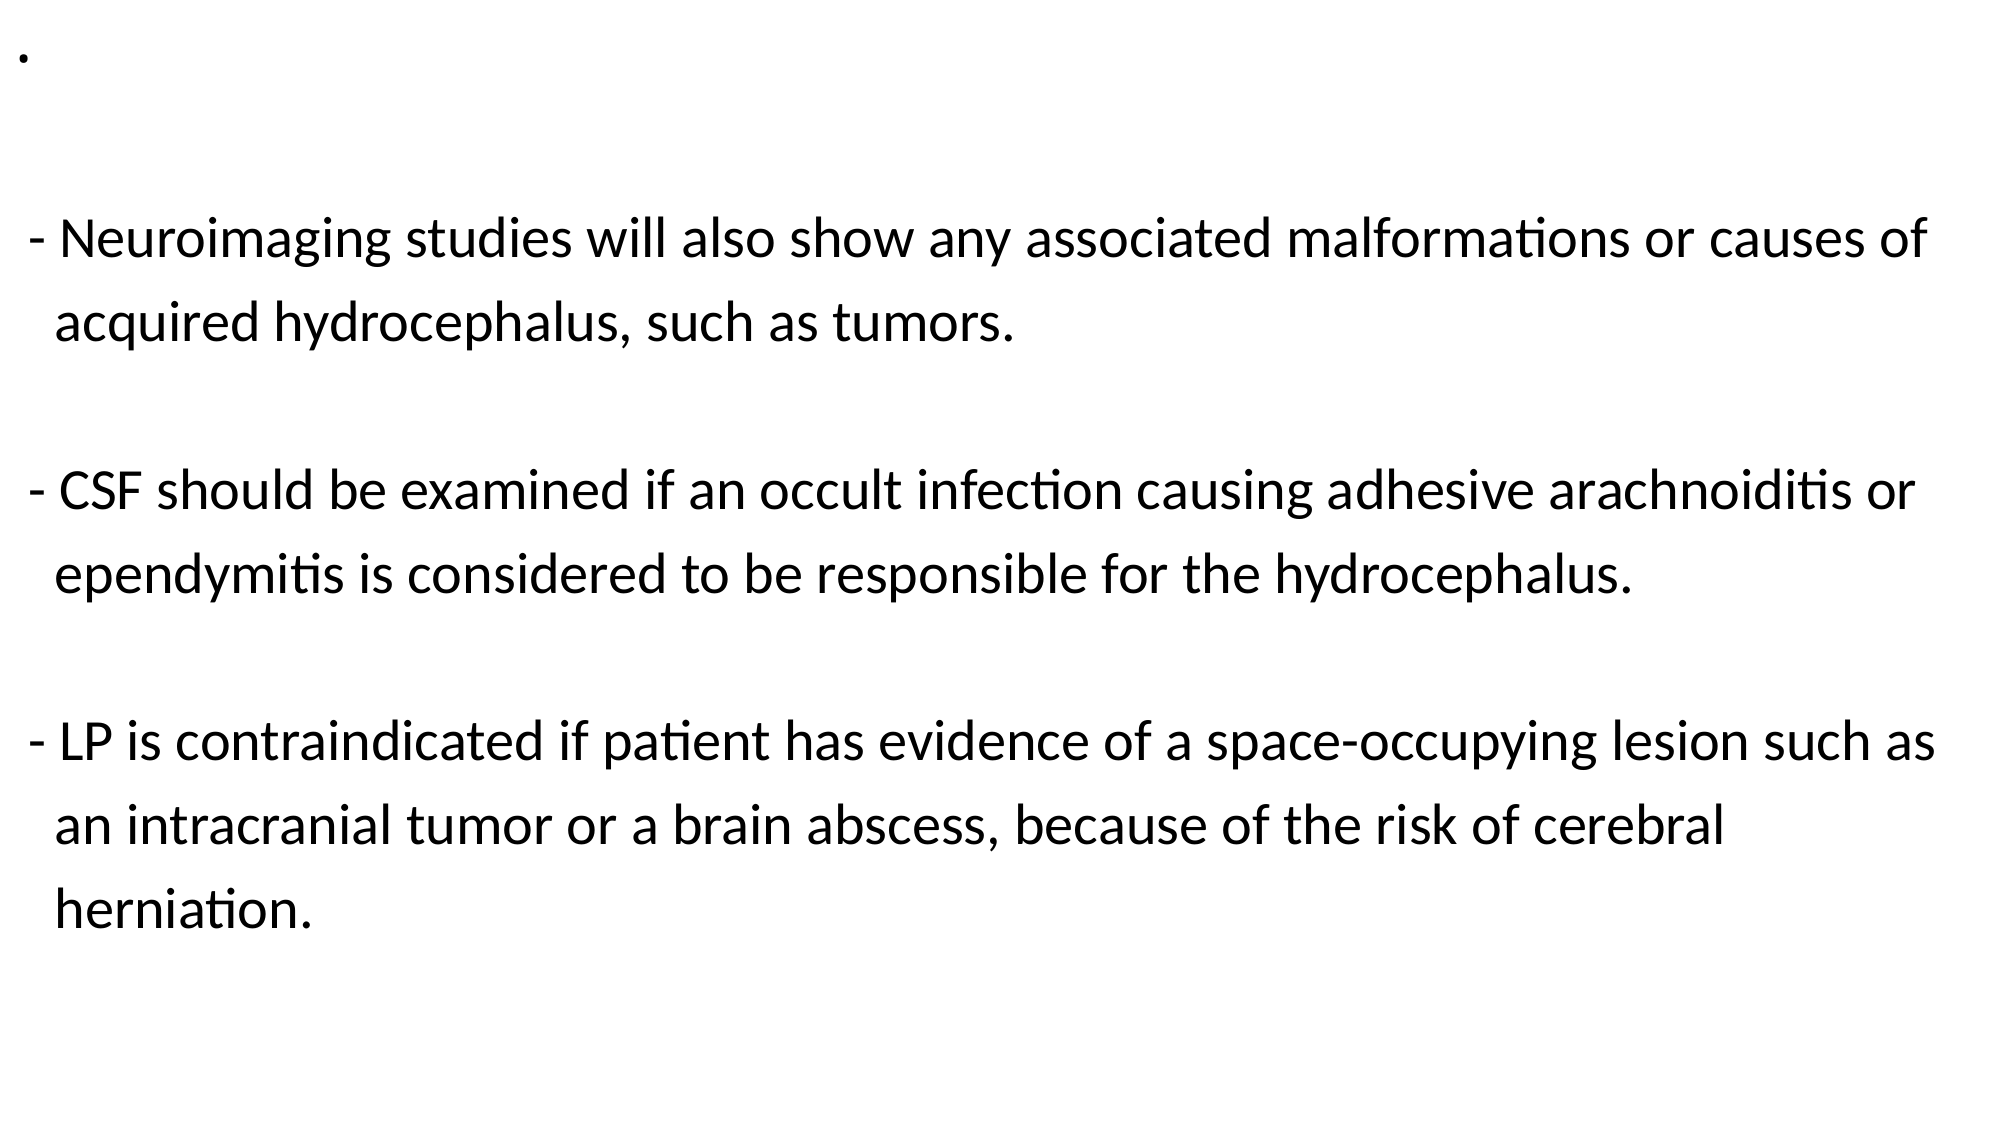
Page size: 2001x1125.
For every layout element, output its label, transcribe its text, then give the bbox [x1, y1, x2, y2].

title . [0, 0, 1863, 85]
list - Neuroimaging studies will also show any associated malformations or causes of acquired hydrocephalus, such as tumors. - CSF should be examined if an occult infection causing adhesive arachnoiditis or ependymitis is considered to be responsible for the hydrocephalus. - LP is contraindicated if patient has evidence of a space-occupying lesion such as an intracranial tumor or a brain abscess, because of the risk of cerebral herniation. [0, 116, 2000, 1125]
